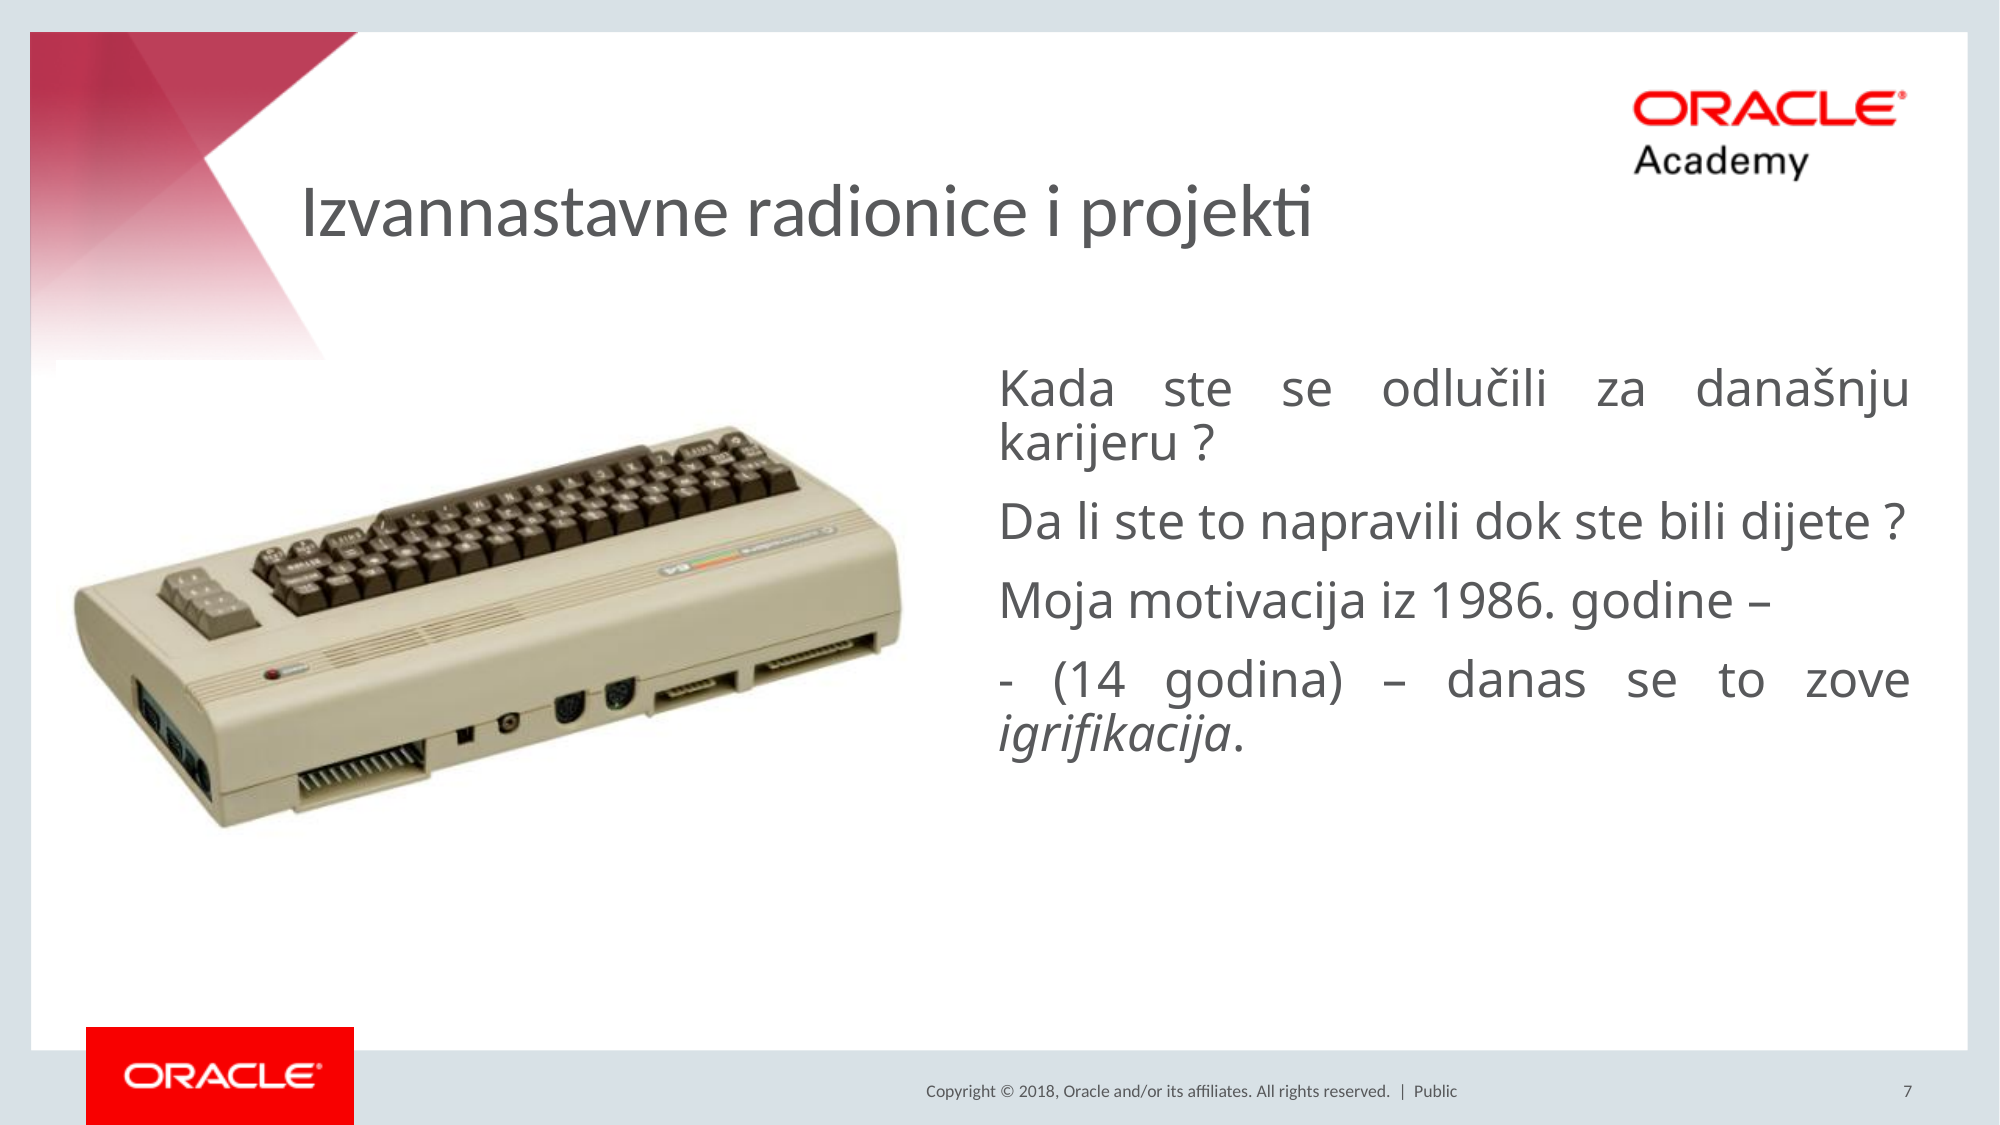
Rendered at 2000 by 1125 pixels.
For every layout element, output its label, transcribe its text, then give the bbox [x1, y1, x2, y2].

picture [1600, 57, 1931, 104]
picture [30, 32, 923, 893]
footer Public [1414, 1075, 1857, 1106]
list Kada ste se odlučili za današnju karijeru ? Da li ste to napravili dok ste bili dijete ? Moja motivacija iz 1986. godine – - (14 godina) – danas se to zove igrifikacija. [998, 363, 1913, 963]
picture [86, 1027, 354, 1125]
title Izvannastavne radionice i projekti [300, 104, 2000, 251]
slide_number 7 [1857, 1075, 1913, 1106]
